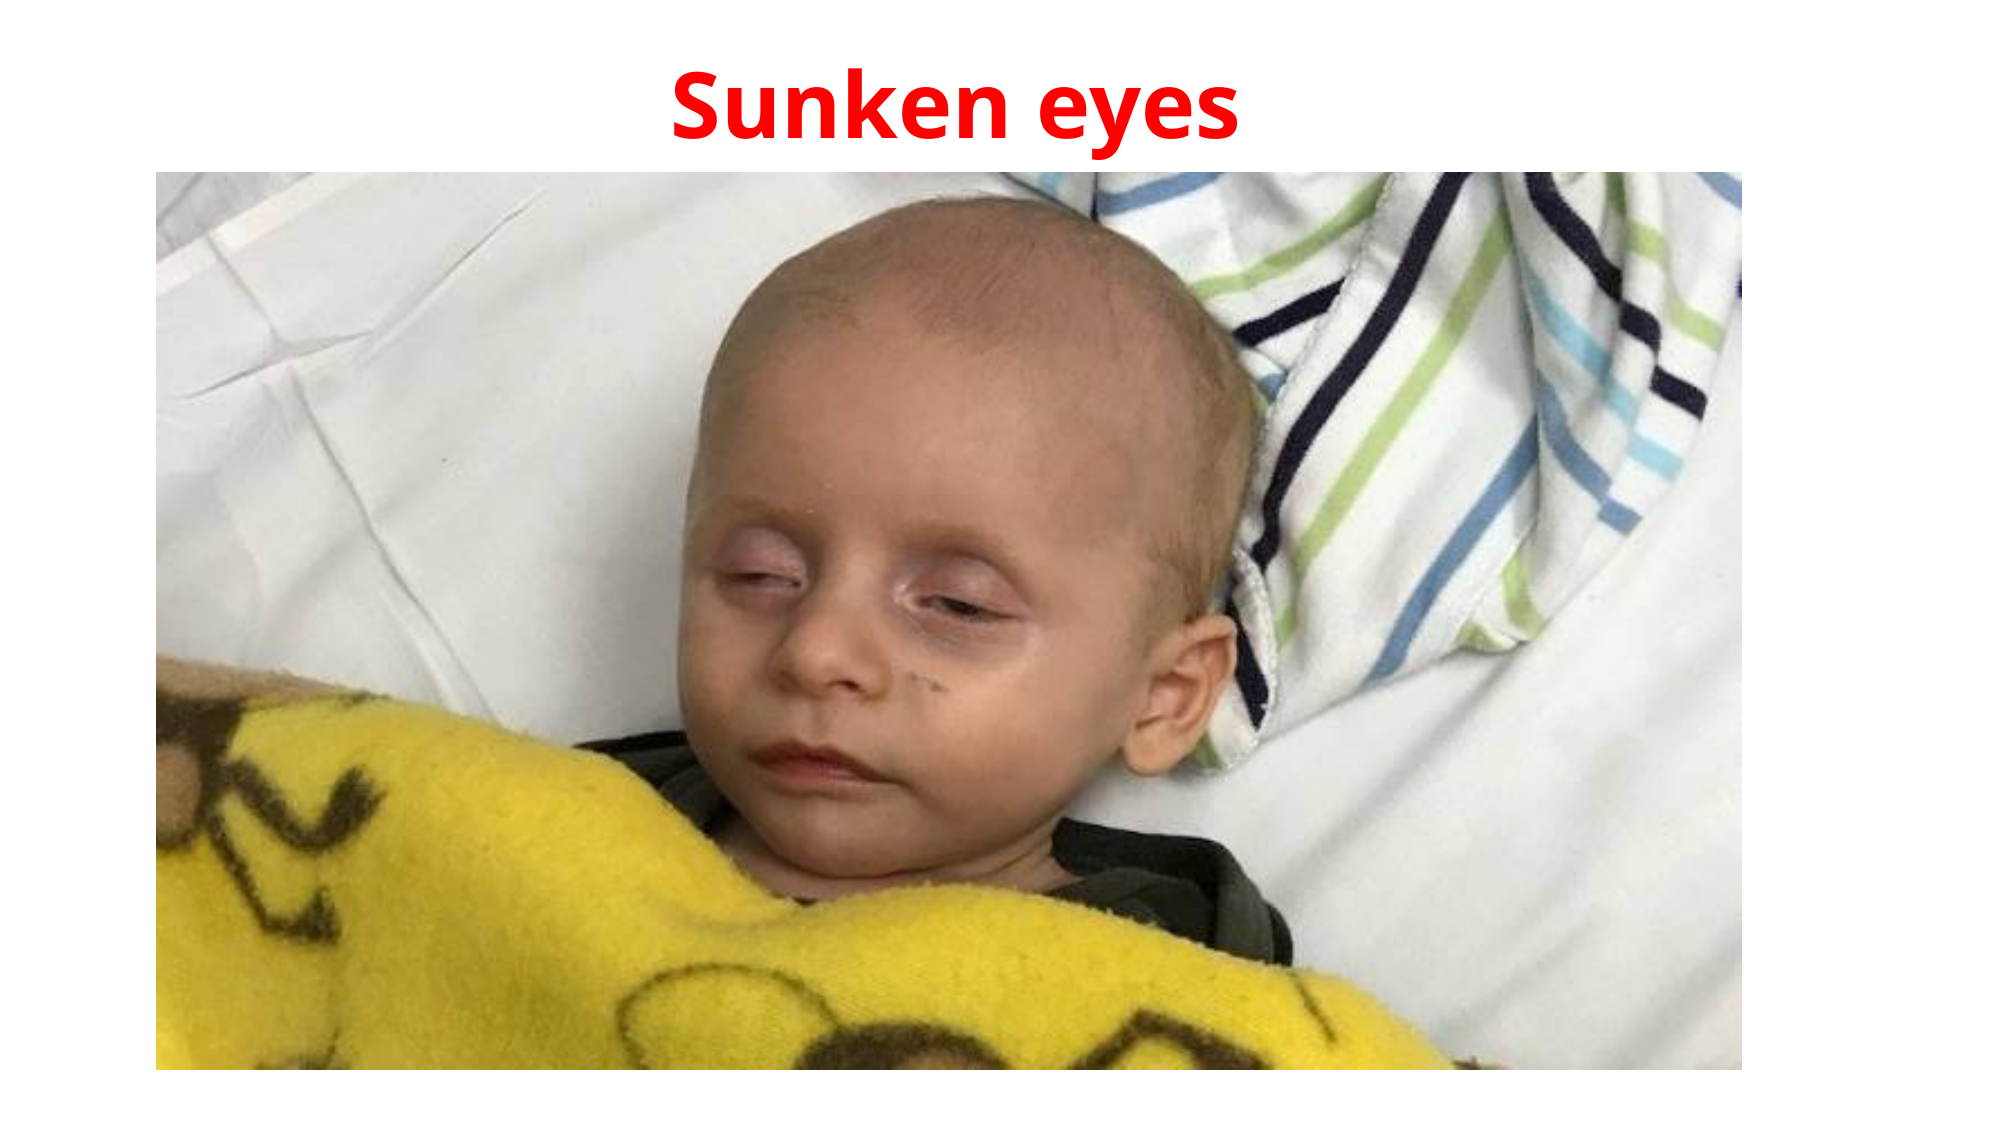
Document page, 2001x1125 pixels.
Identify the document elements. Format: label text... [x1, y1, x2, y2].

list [156, 172, 1742, 1070]
title Sunken eyes [93, 0, 1819, 218]
